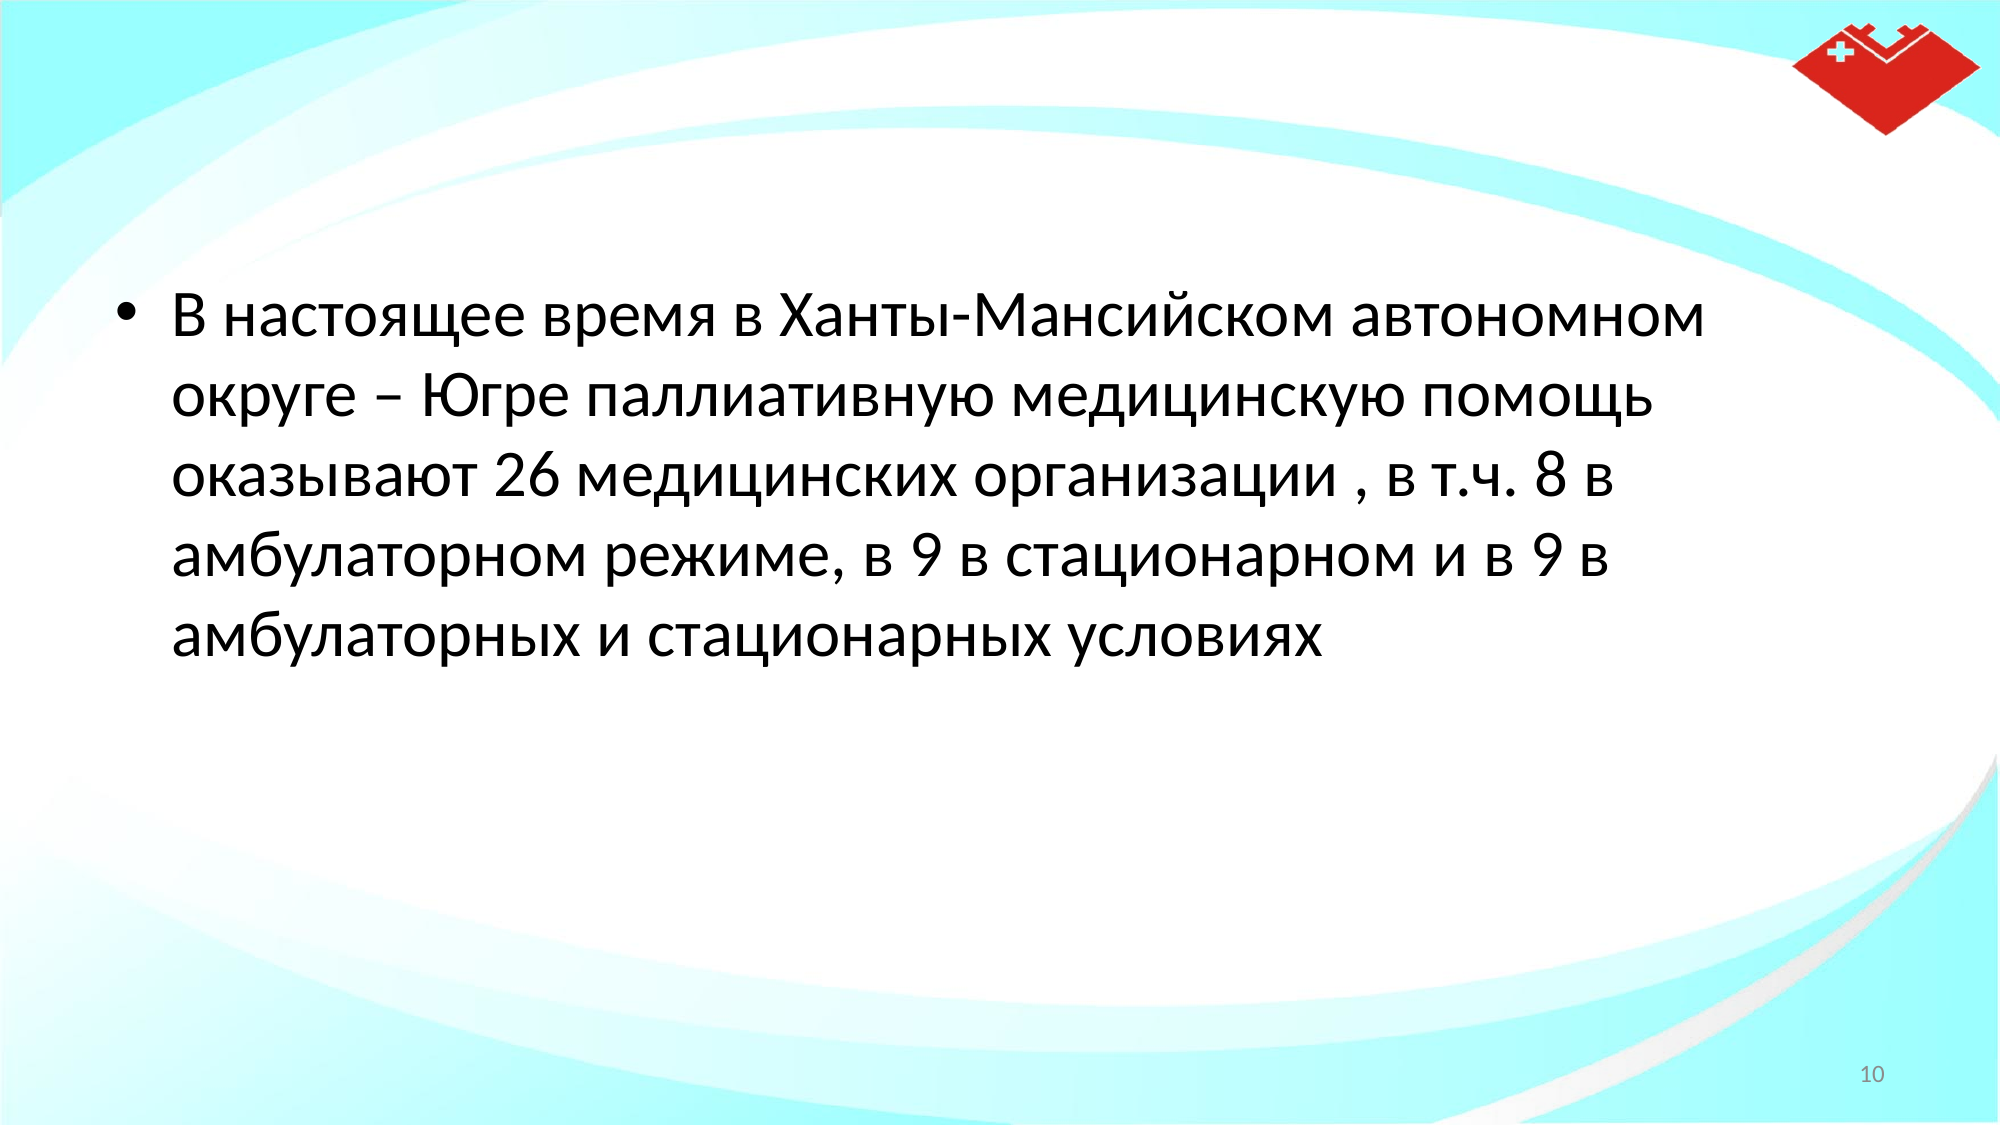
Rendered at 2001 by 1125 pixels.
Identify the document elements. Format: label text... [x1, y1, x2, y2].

list В настоящее время в Ханты-Мансийском автономном округе – Югре паллиативную медицинскую помощь оказывают 26 медицинских организации , в т.ч. 8 в амбулаторном режиме, в 9 в стационарном и в 9 в амбулаторных и стационарных условиях [99, 262, 1900, 1005]
slide_number 10 [1433, 1042, 1900, 1103]
picture [0, 0, 2000, 1125]
